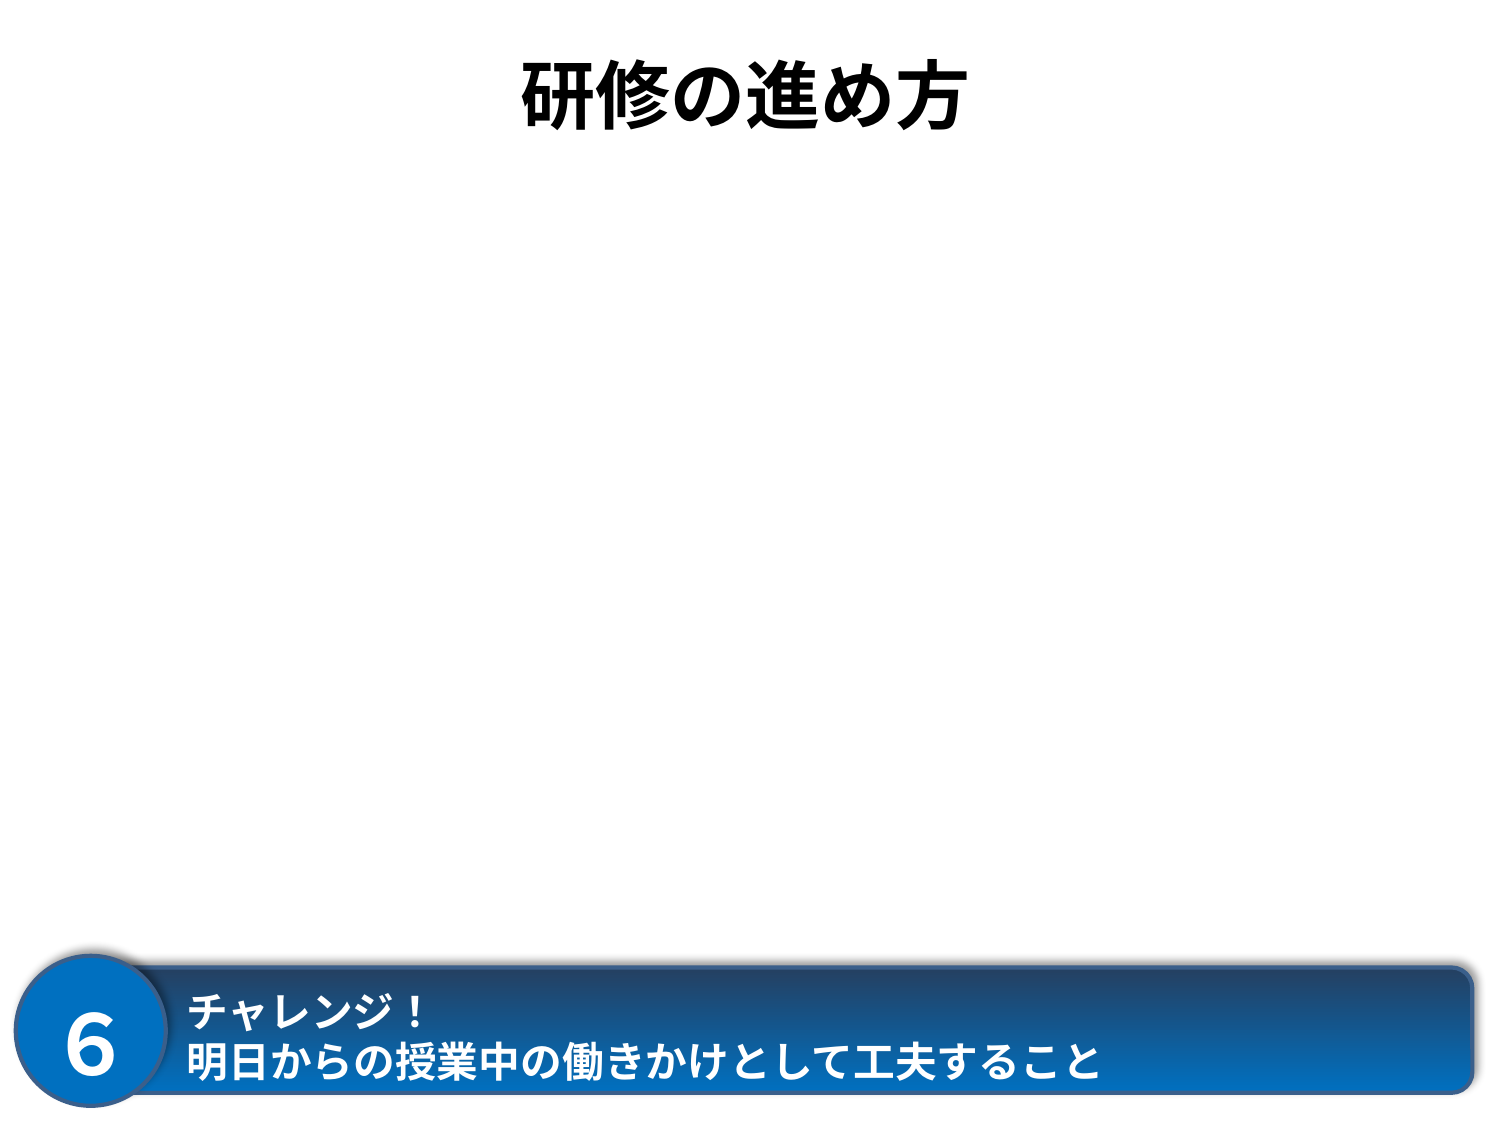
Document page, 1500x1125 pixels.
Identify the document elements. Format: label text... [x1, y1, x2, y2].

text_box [15, 955, 1473, 1107]
title 研修の進め方 [41, 0, 1392, 188]
